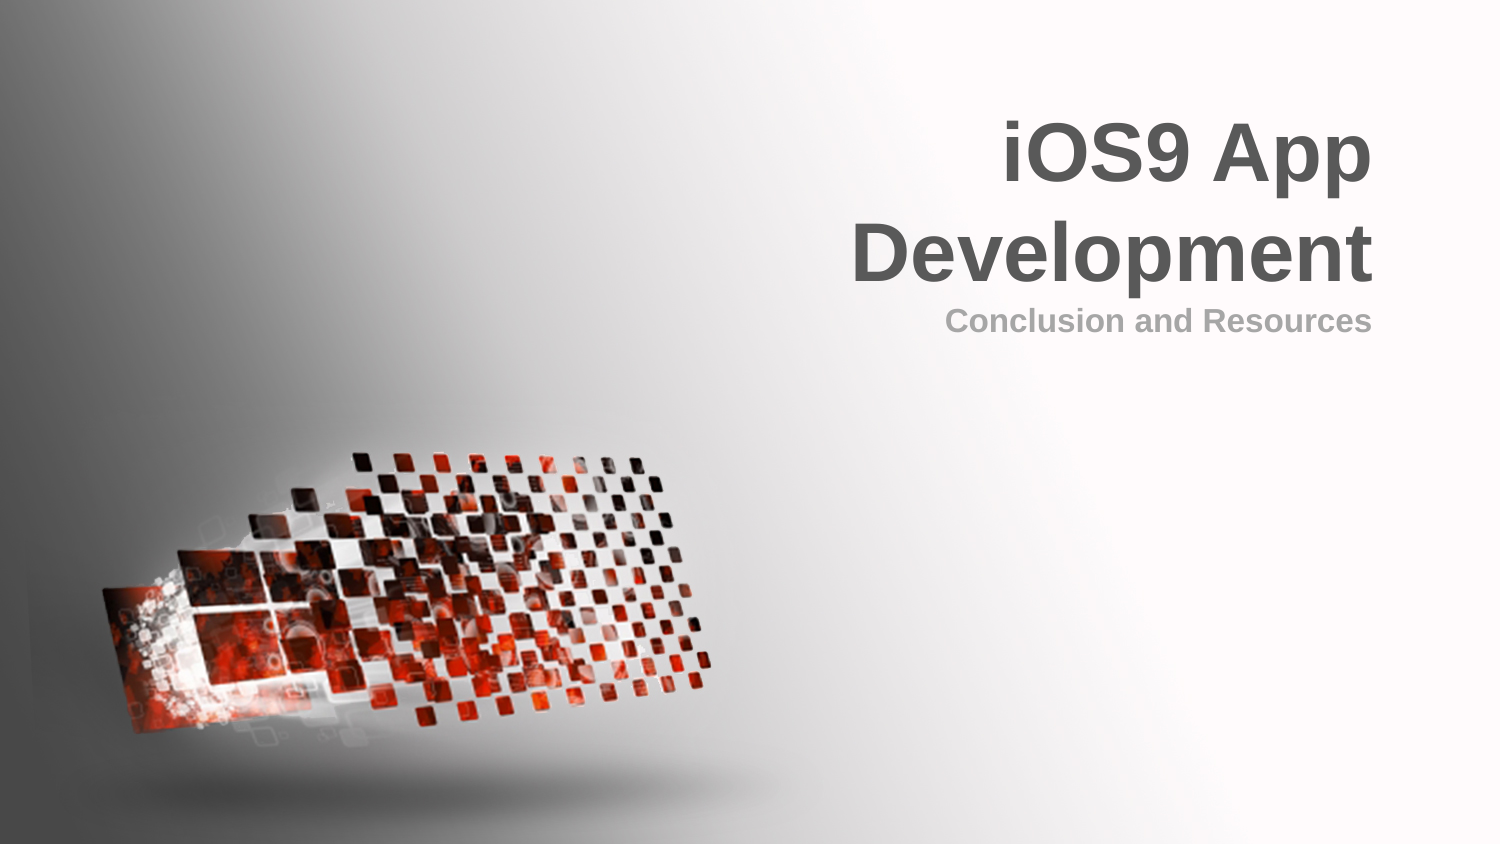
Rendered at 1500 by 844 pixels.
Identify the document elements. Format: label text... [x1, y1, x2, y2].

text_box Conclusion and Resources [534, 306, 1388, 347]
picture [0, 0, 1500, 844]
text_box iOS9 App Development [531, 91, 1388, 306]
